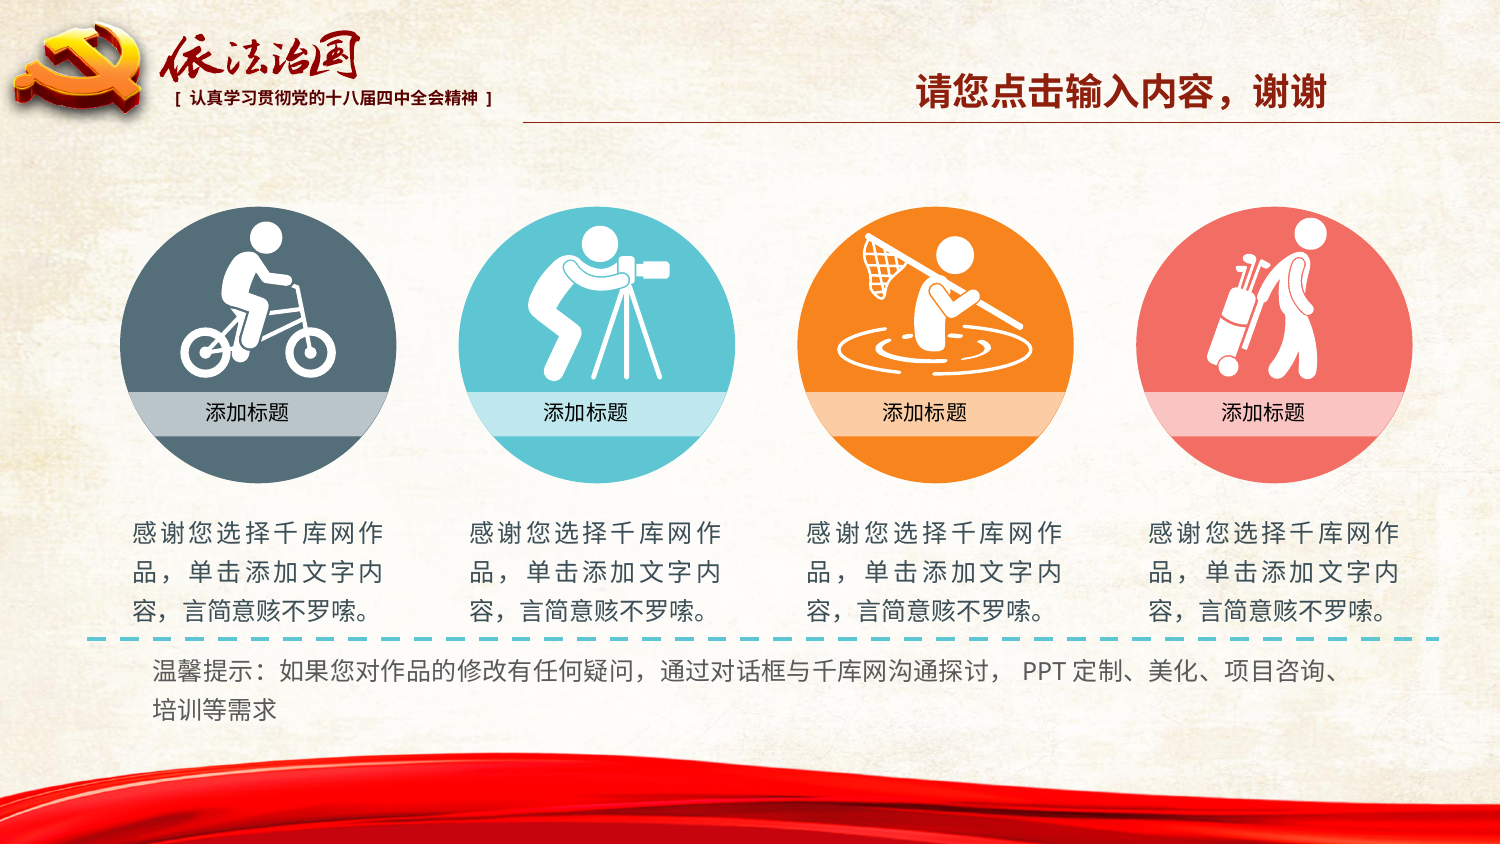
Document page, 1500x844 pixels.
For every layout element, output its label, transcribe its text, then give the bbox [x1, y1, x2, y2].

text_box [797, 206, 1074, 484]
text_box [458, 206, 736, 484]
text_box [119, 206, 397, 484]
text_box 感谢您选择千库网作品，单击添加文字内容，言简意赅不罗嗦。 [1137, 502, 1412, 631]
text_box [1205, 216, 1328, 381]
text_box 感谢您选择千库网作品，单击添加文字内容，言简意赅不罗嗦。 [795, 502, 1075, 631]
text_box 请您点击输入内容，谢谢 [812, 60, 1431, 121]
text_box 温馨提示：如果您对作品的修改有任何疑问，通过对话框与千库网沟通探讨，PPT定制、美化、项目咨询、培训等需求 [137, 648, 1367, 732]
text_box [180, 220, 337, 378]
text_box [1135, 206, 1413, 484]
picture [0, 0, 1500, 844]
text_box 感谢您选择千库网作品，单击添加文字内容，言简意赅不罗嗦。 [458, 502, 733, 631]
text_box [525, 223, 670, 382]
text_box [836, 232, 1033, 376]
text_box 感谢您选择千库网作品，单击添加文字内容，言简意赅不罗嗦。 [120, 502, 396, 631]
